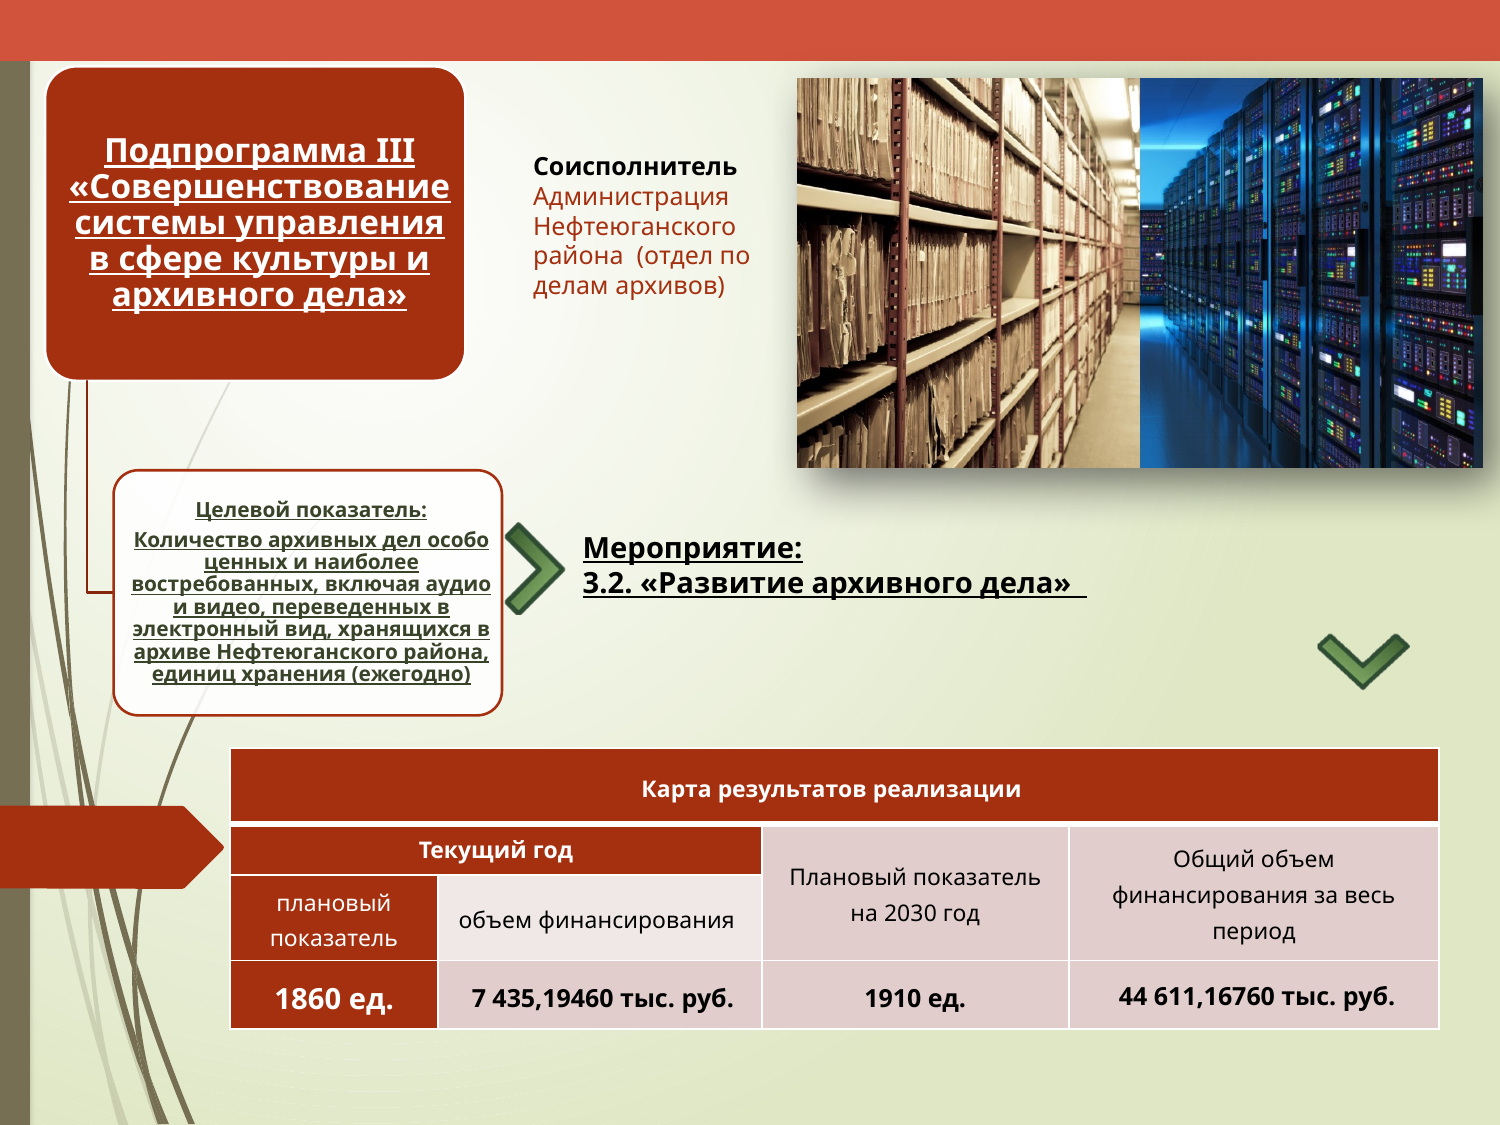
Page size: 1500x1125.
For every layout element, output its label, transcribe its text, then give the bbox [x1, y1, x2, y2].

text_box Соисполнитель Администрация Нефтеюганского района (отдел по делам архивов) [518, 142, 792, 308]
table_cell Текущий год [231, 827, 761, 874]
table_cell Плановый показатель на 2030 год [763, 827, 1068, 960]
picture [1316, 633, 1410, 752]
table_cell 1860 ед. [231, 961, 437, 1028]
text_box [29, 68, 503, 752]
table_cell Общий объем финансирования за весь период [1070, 827, 1438, 960]
table_header Карта результатов реализации [231, 749, 1438, 821]
table_cell 7 435,19460 тыс. руб. [439, 961, 761, 1028]
picture [505, 504, 632, 633]
text_box Мероприятие: 3.2. «Развитие архивного дела» [567, 522, 1483, 642]
picture [796, 77, 1483, 469]
table_cell объем финансирования [439, 876, 761, 960]
table_cell плановый показатель [231, 876, 437, 960]
table_cell 1910 ед. [763, 961, 1068, 1028]
picture [0, 0, 1500, 61]
table_cell 44 611,16760 тыс. руб. [1070, 961, 1438, 1028]
